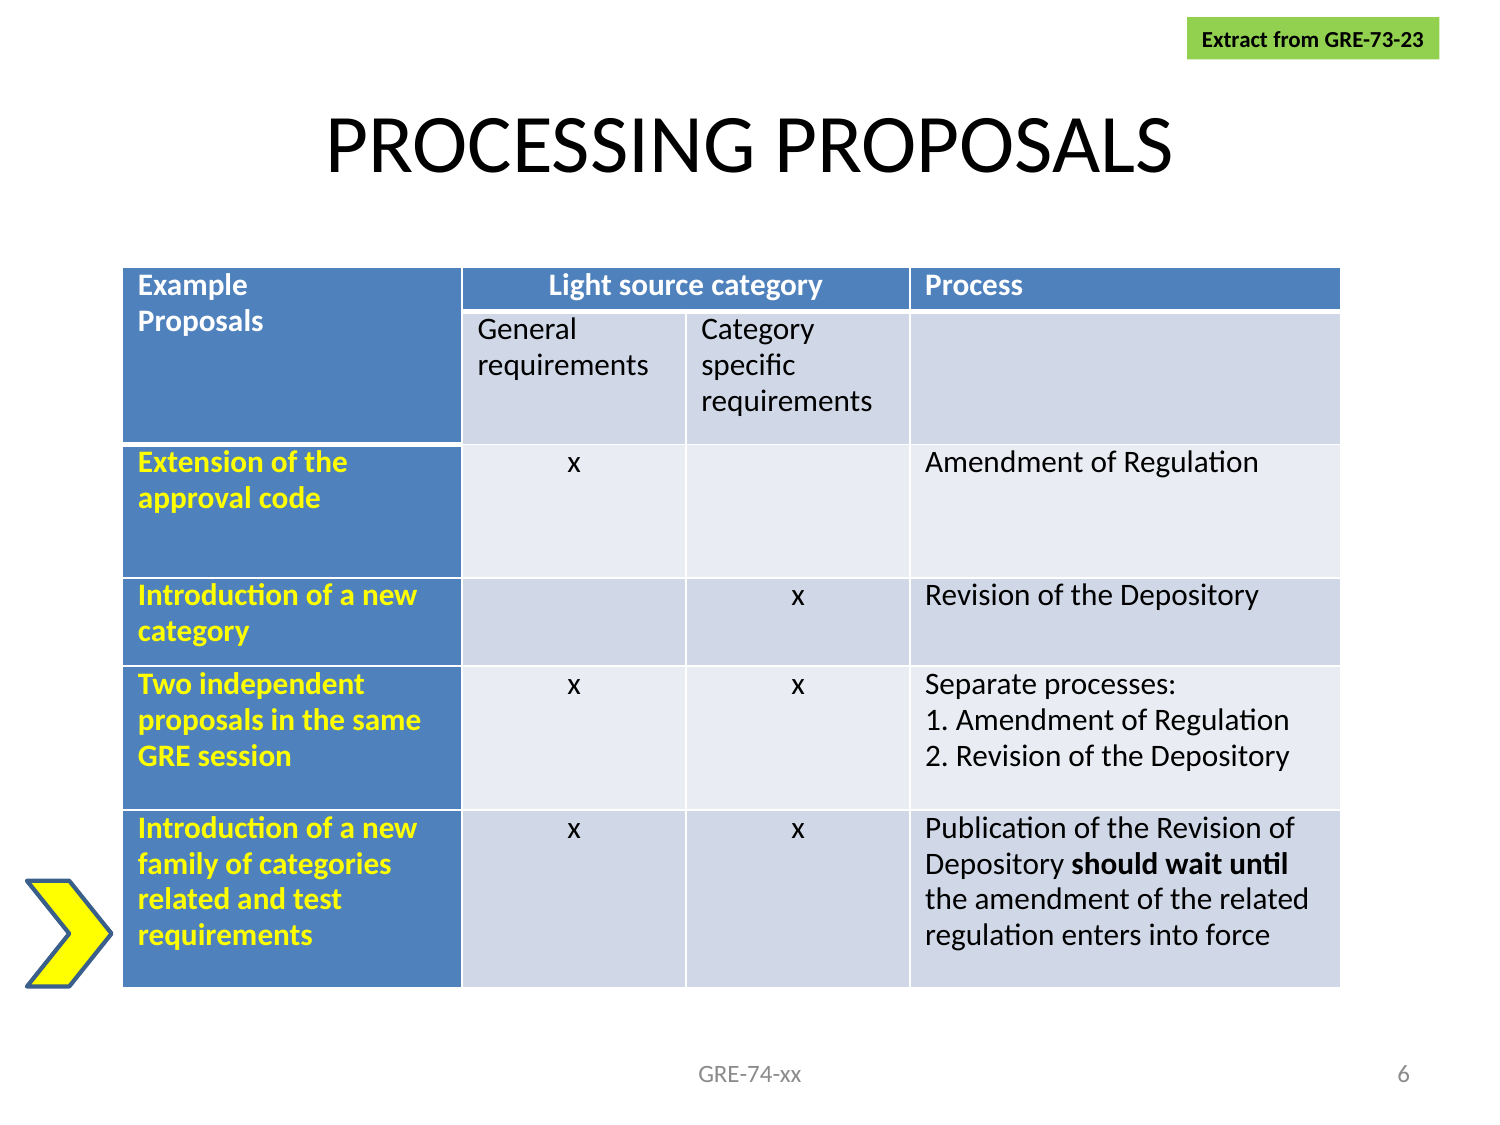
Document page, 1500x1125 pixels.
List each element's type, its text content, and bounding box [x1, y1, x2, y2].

table_cell Revision of the Depository [911, 579, 1340, 665]
table_cell Amendment of Regulation [911, 445, 1340, 577]
table_header Light source category [463, 268, 909, 309]
table_cell x [687, 811, 909, 987]
footer GRE-74-xx [512, 1042, 988, 1103]
table_cell x [463, 811, 685, 987]
table_cell Two independent proposals in the same GRE session [123, 667, 461, 809]
table_cell [687, 445, 909, 577]
table_cell x [687, 667, 909, 809]
text_box Extract from GRE-73-23 [1187, 17, 1440, 60]
table_header Process [911, 268, 1340, 309]
table_cell x [463, 667, 685, 809]
table_cell x [687, 579, 909, 665]
title PROCESSING PROPOSALS [75, 45, 1425, 233]
table_cell [911, 314, 1340, 444]
table_cell [463, 579, 685, 665]
table_cell General requirements [463, 314, 685, 444]
table_cell Category specific requirements [687, 314, 909, 444]
table_header Example Proposals [123, 268, 461, 442]
table_cell Introduction of a new family of categories related and test requirements [123, 811, 461, 987]
slide_number 6 [1074, 1042, 1425, 1103]
table_cell Publication of the Revision of Depository should wait until the amendment of the related regulation enters into force [911, 811, 1340, 987]
table_cell Separate processes: 1. Amendment of Regulation 2. Revision of the Depository [911, 667, 1340, 809]
table_cell x [463, 445, 685, 577]
table_cell Introduction of a new category [123, 579, 461, 665]
table_cell Extension of the approval code [123, 447, 461, 577]
text_box [25, 878, 114, 989]
